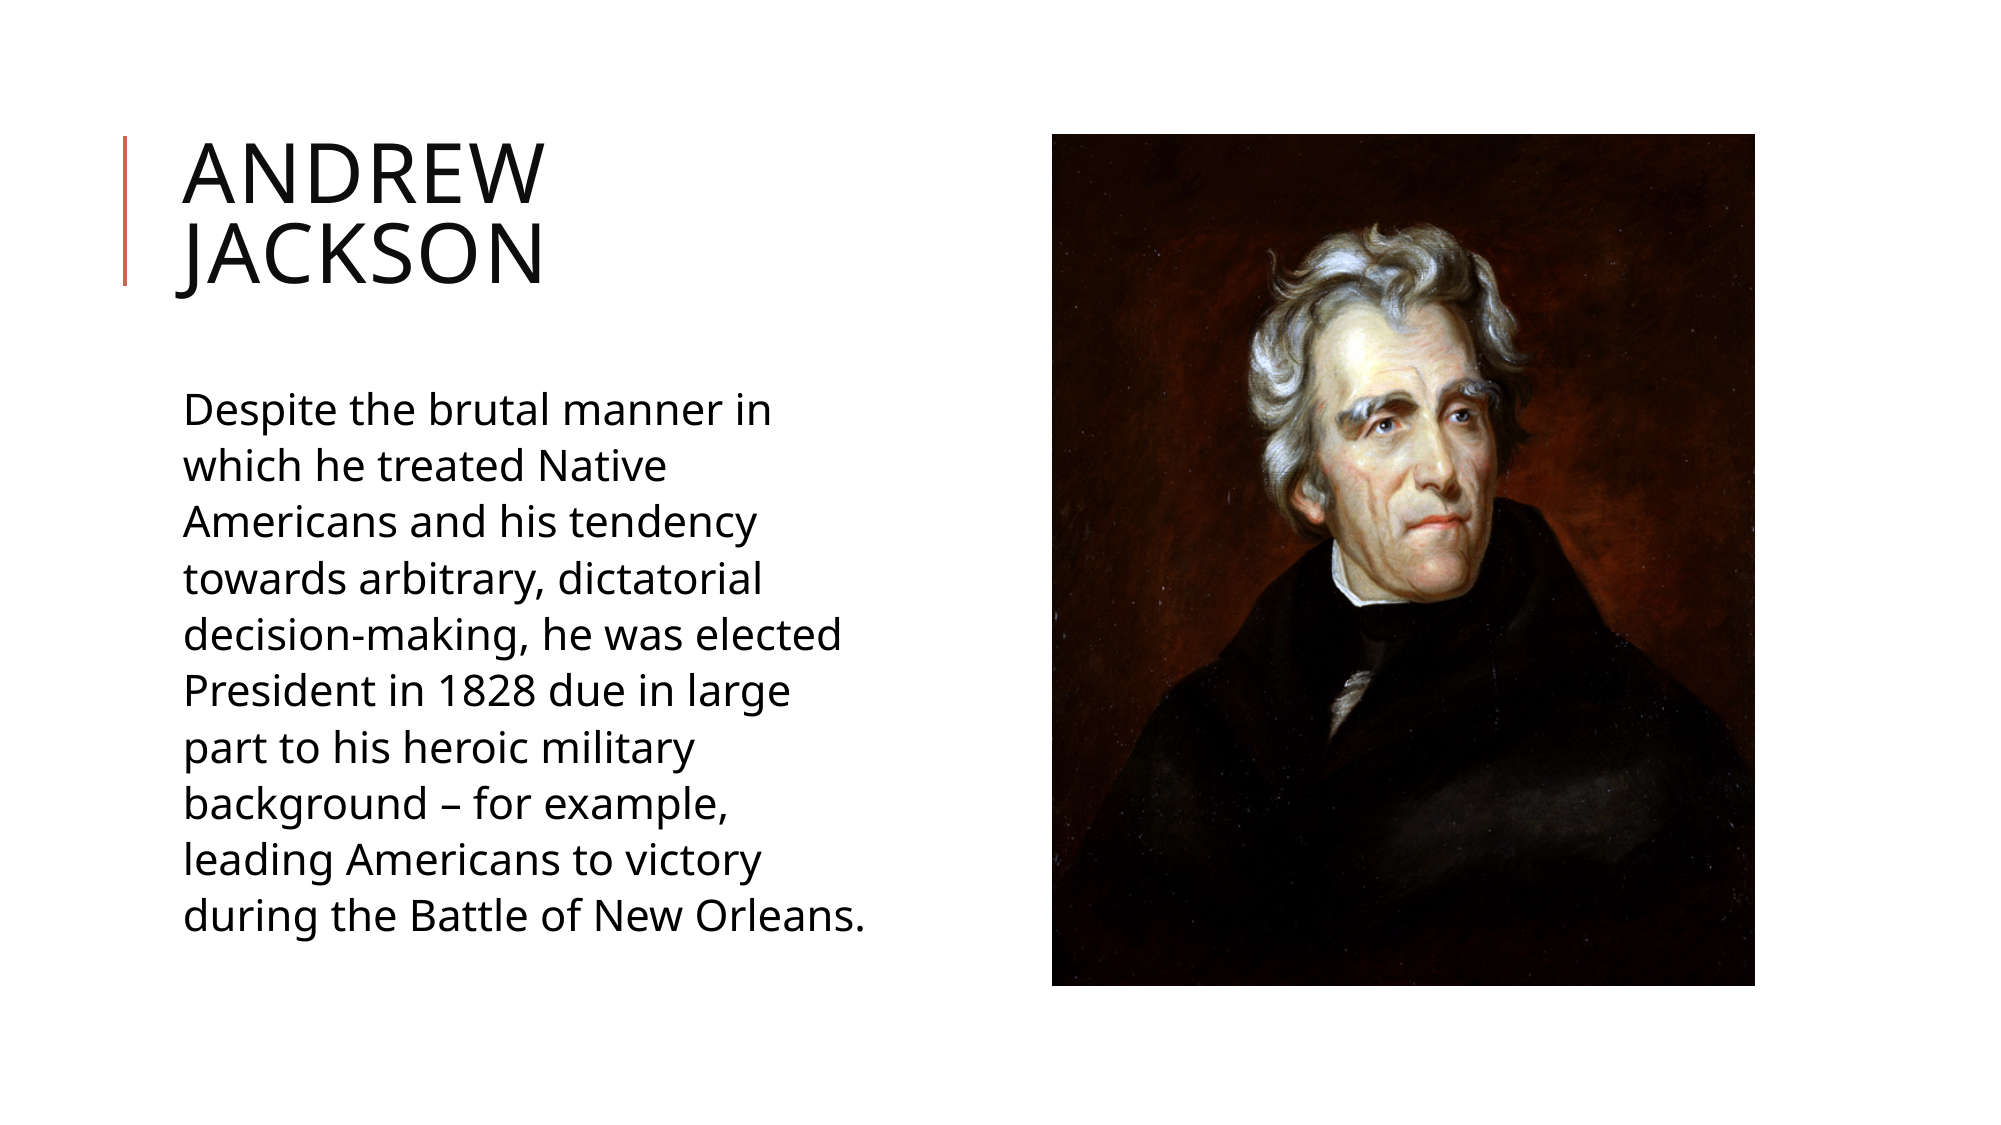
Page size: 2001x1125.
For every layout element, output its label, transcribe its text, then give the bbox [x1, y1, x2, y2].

list Despite the brutal manner in which he treated Native Americans and his tendency towards arbitrary, dictatorial decision-making, he was elected President in 1828 due in large part to his heroic military background – for example, leading Americans to victory during the Battle of New Orleans. [168, 370, 888, 988]
title Andrew Jackson [168, 77, 888, 363]
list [1051, 134, 1755, 986]
